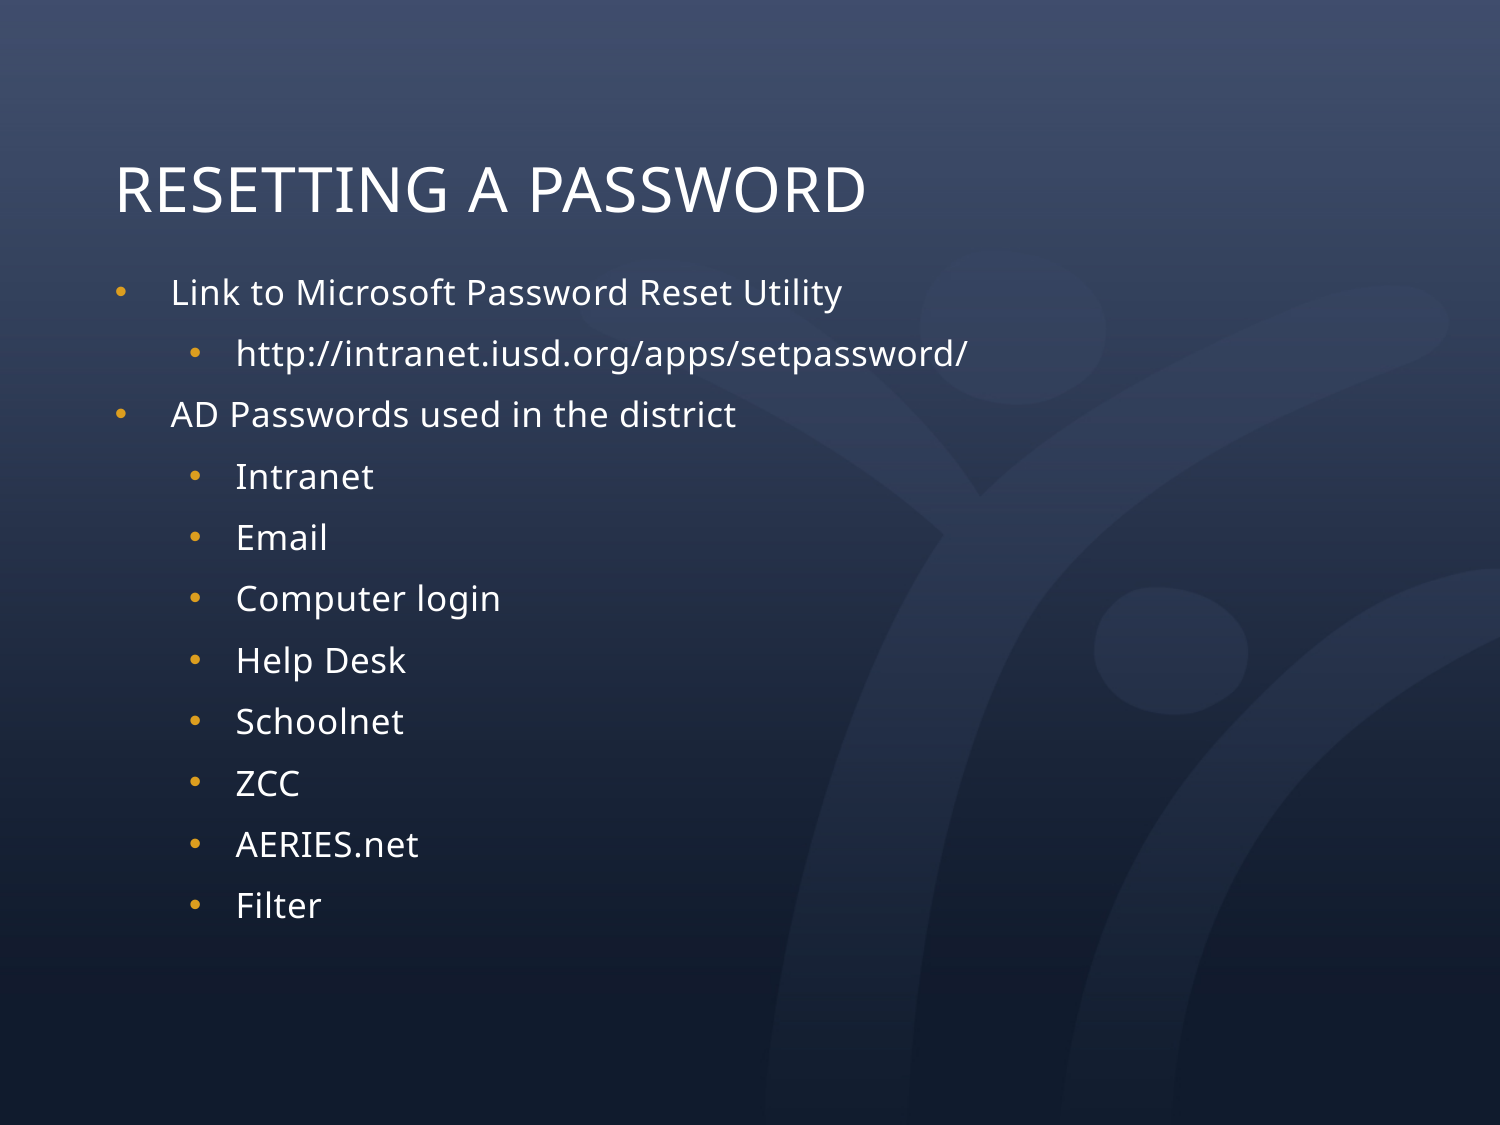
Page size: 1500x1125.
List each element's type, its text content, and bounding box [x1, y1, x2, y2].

list Link to Microsoft Password Reset Utility http://intranet.iusd.org/apps/setpassword/ AD Passwords used in the district Intranet Email Computer login Help Desk Schoolnet ZCC AERIES.net Filter [99, 262, 1400, 938]
picture [0, 0, 1500, 1125]
title Resetting a password [99, 45, 1400, 233]
